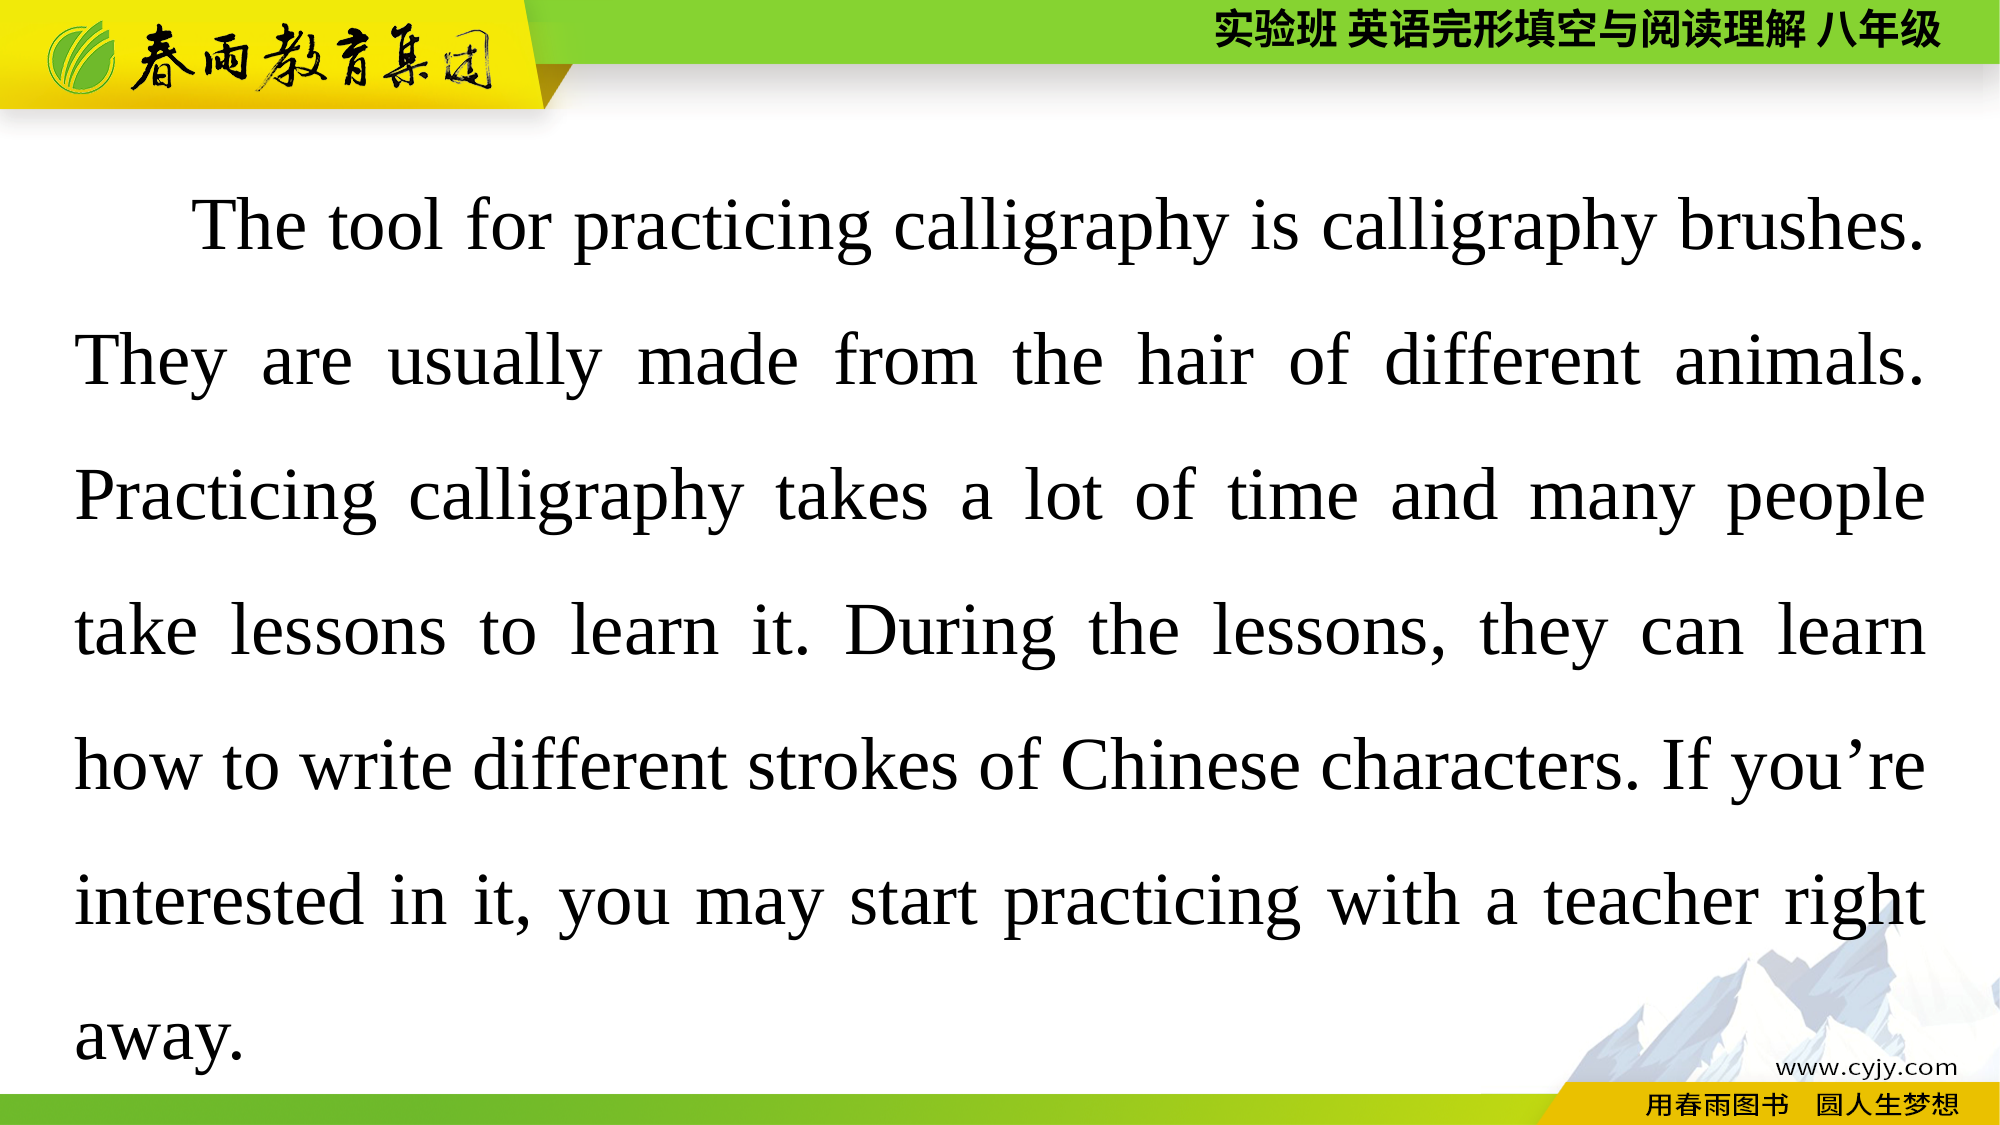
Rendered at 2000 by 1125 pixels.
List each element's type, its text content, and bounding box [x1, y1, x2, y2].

list The tool for practicing calligraphy is calligraphy brushes. They are usually made from the hair of different animals. Practicing calligraphy takes a lot of time and many people take lessons to learn it. During the lessons, they can learn how to write different strokes of Chinese characters. If you’re interested in it, you may start practicing with a teacher right away. [59, 122, 1944, 1076]
picture [0, 0, 2000, 1125]
